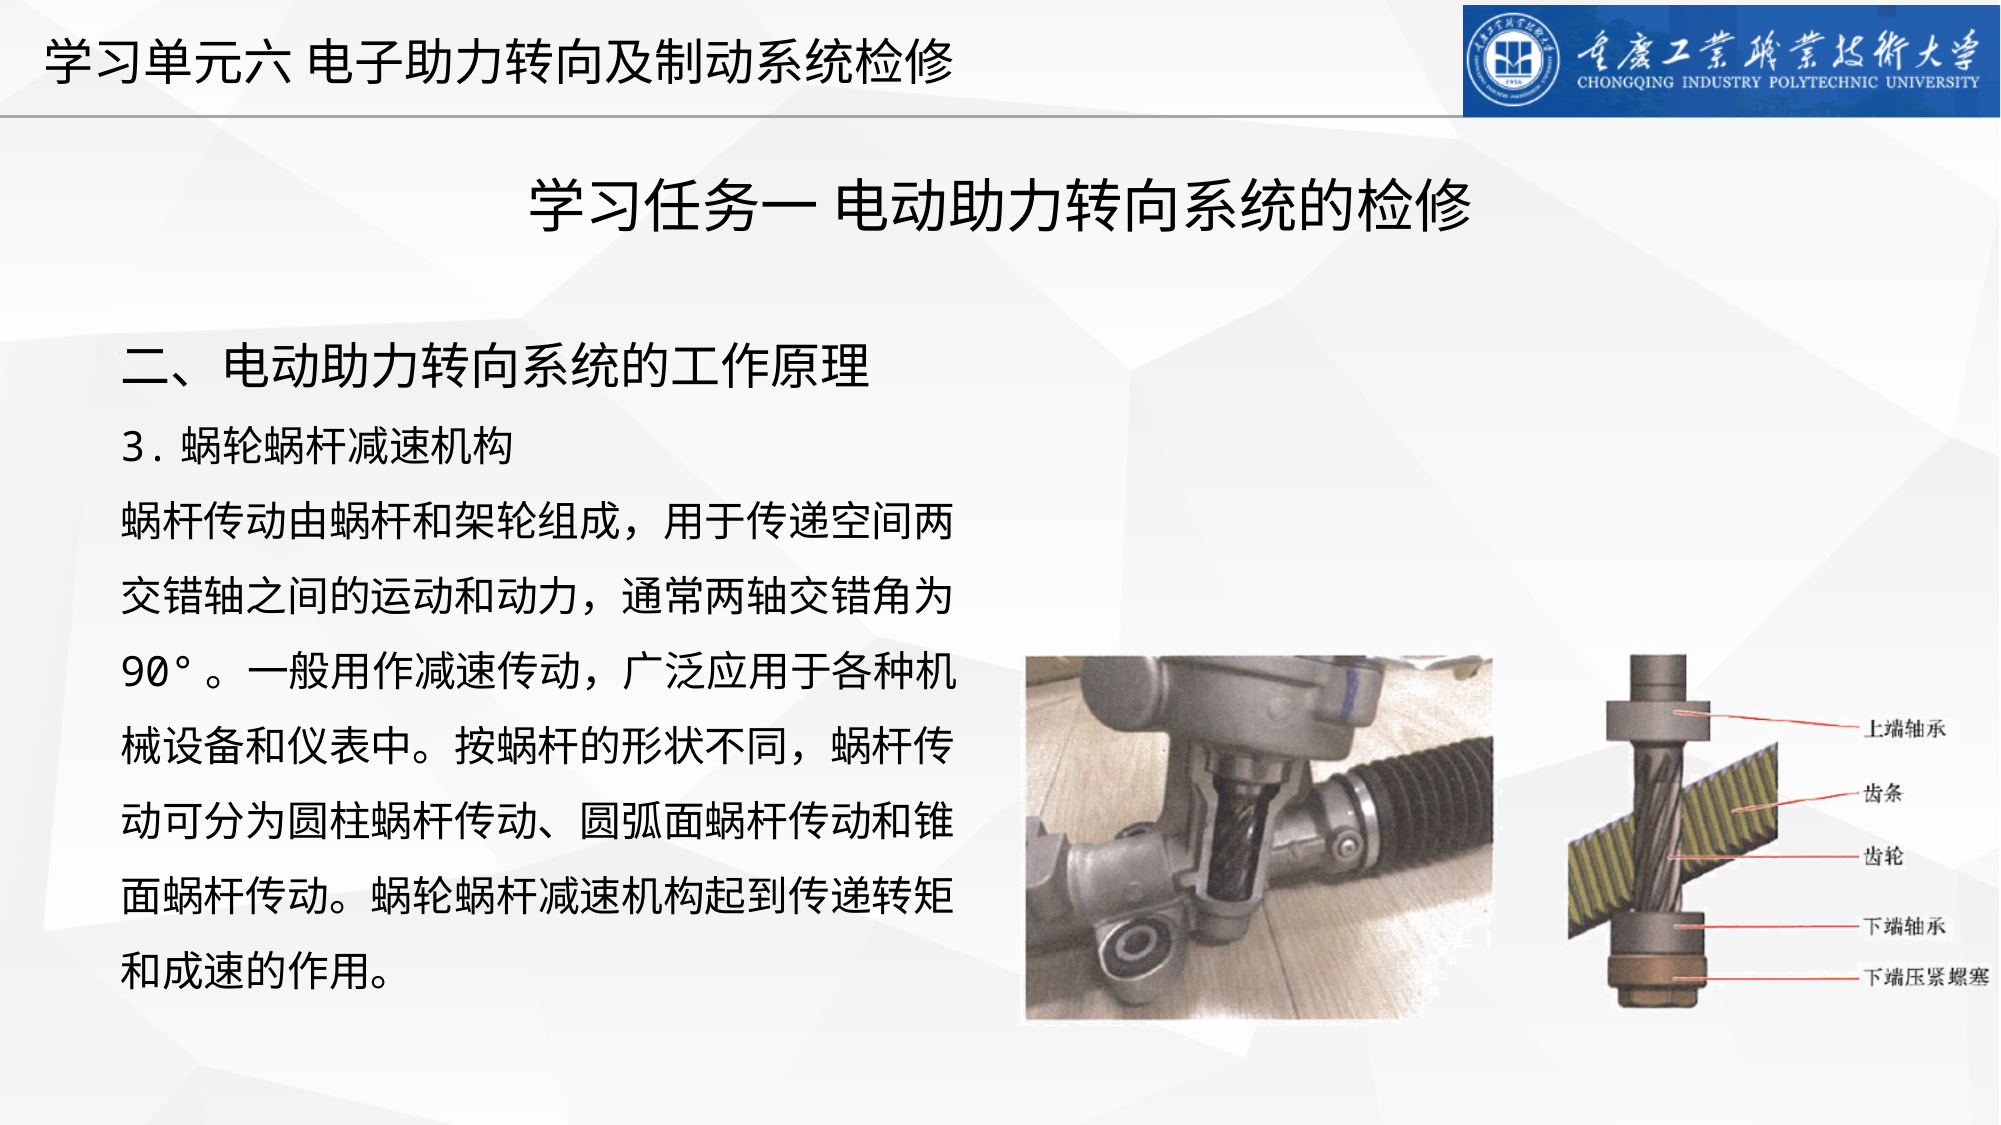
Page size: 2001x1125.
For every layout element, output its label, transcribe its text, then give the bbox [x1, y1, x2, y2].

picture [0, 0, 2001, 117]
picture [0, 118, 2000, 1125]
text_box 学习任务一 电动助力转向系统的检修 [433, 161, 1567, 247]
text_box 二、电动助力转向系统的工作原理 3.蜗轮蜗杆减速机构 蜗杆传动由蜗杆和架轮组成，用于传递空间两交错轴之间的运动和动力，通常两轴交错角为90°。一般用作减速传动，广泛应用于各种机械设备和仪表中。按蜗杆的形状不同，蜗杆传动可分为圆柱蜗杆传动、圆弧面蜗杆传动和锥面蜗杆传动。蜗轮蜗杆减速机构起到传递转矩和成速的作用。 [105, 297, 1000, 1002]
